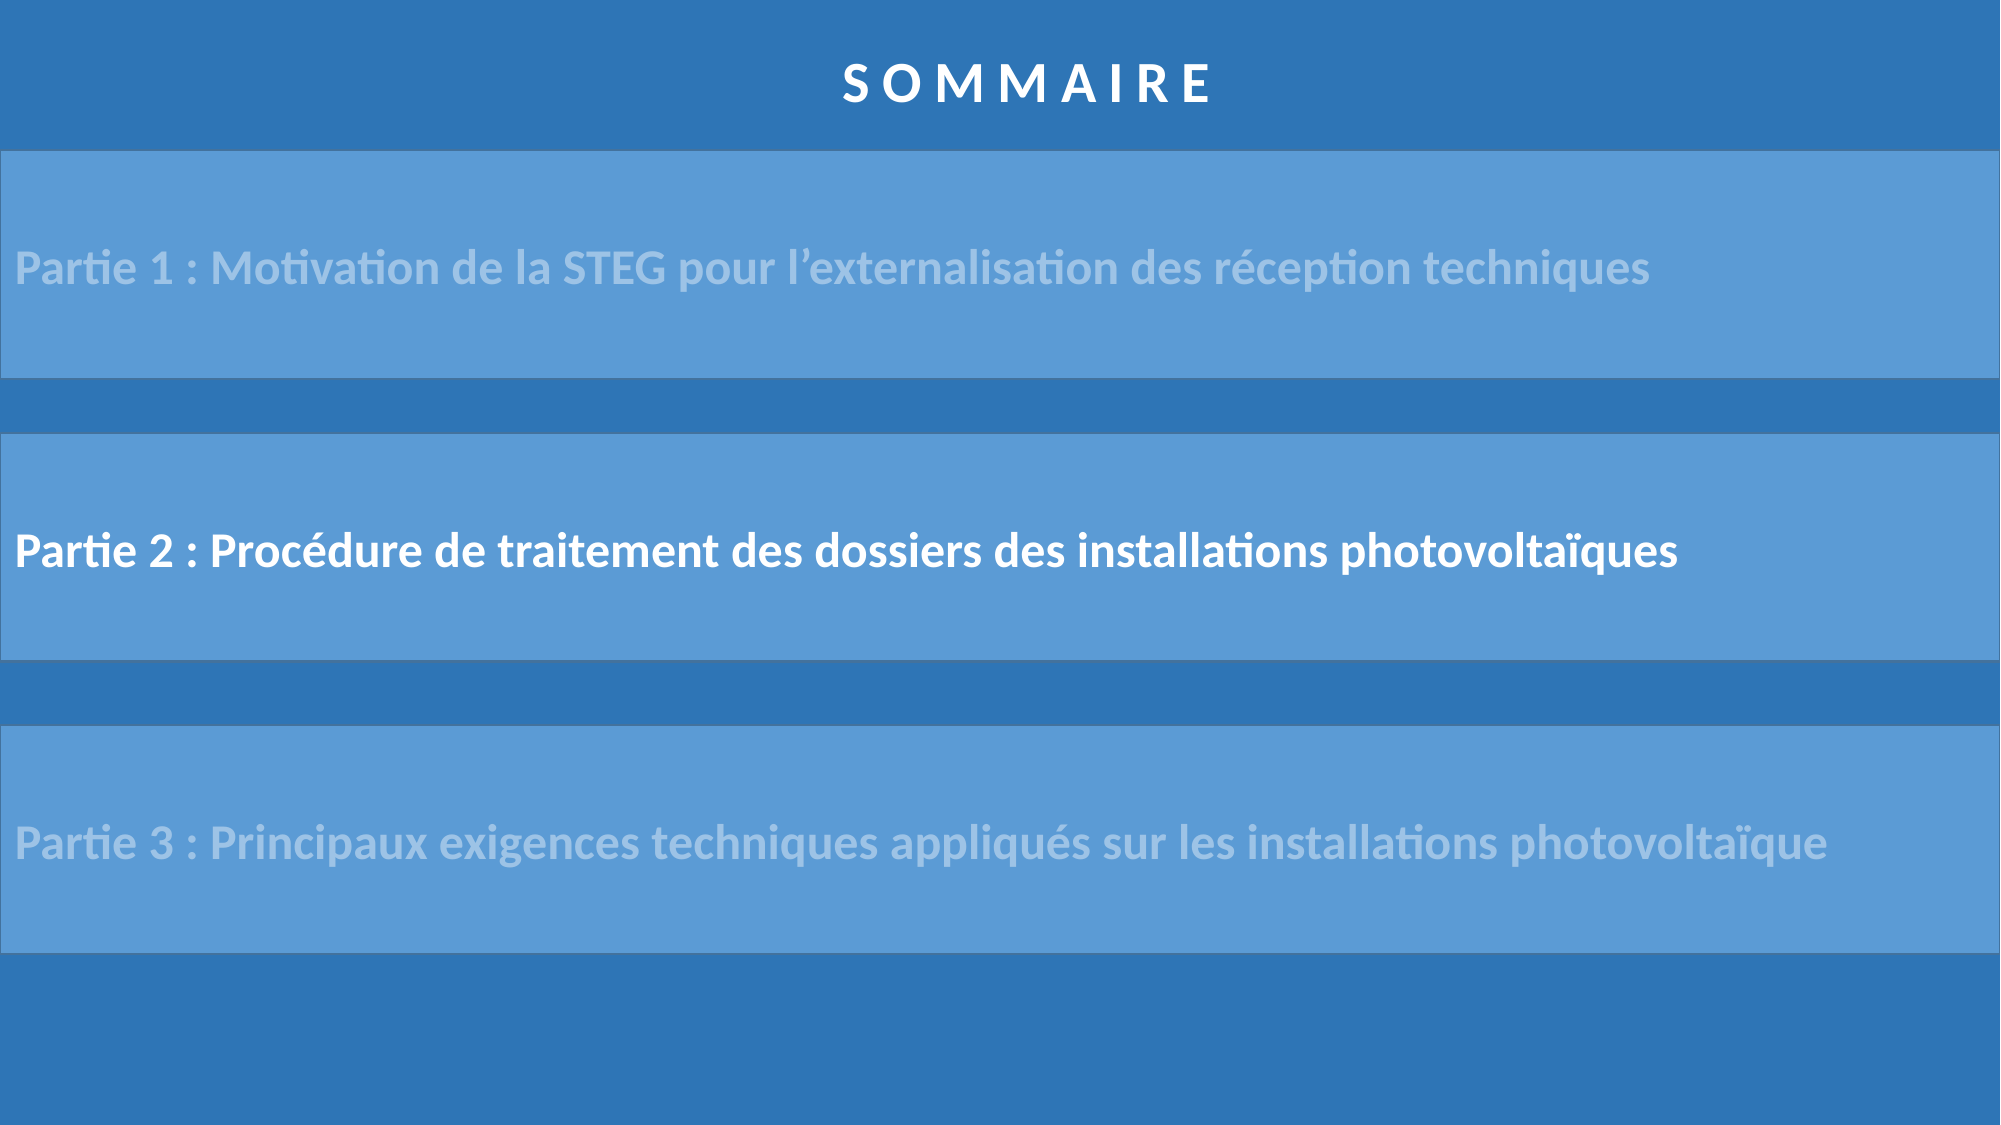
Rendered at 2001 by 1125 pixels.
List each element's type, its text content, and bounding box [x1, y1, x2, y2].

text_box Partie 3 : Principaux exigences techniques appliqués sur les installations photovoltaïque [0, 724, 2000, 955]
text_box Partie 2 : Procédure de traitement des dossiers des installations photovoltaïques [0, 432, 2000, 663]
text_box Partie 1 : Motivation de la STEG pour l’externalisation des réception techniques [0, 149, 2000, 380]
text_box SOMMAIRE [827, 36, 1226, 122]
